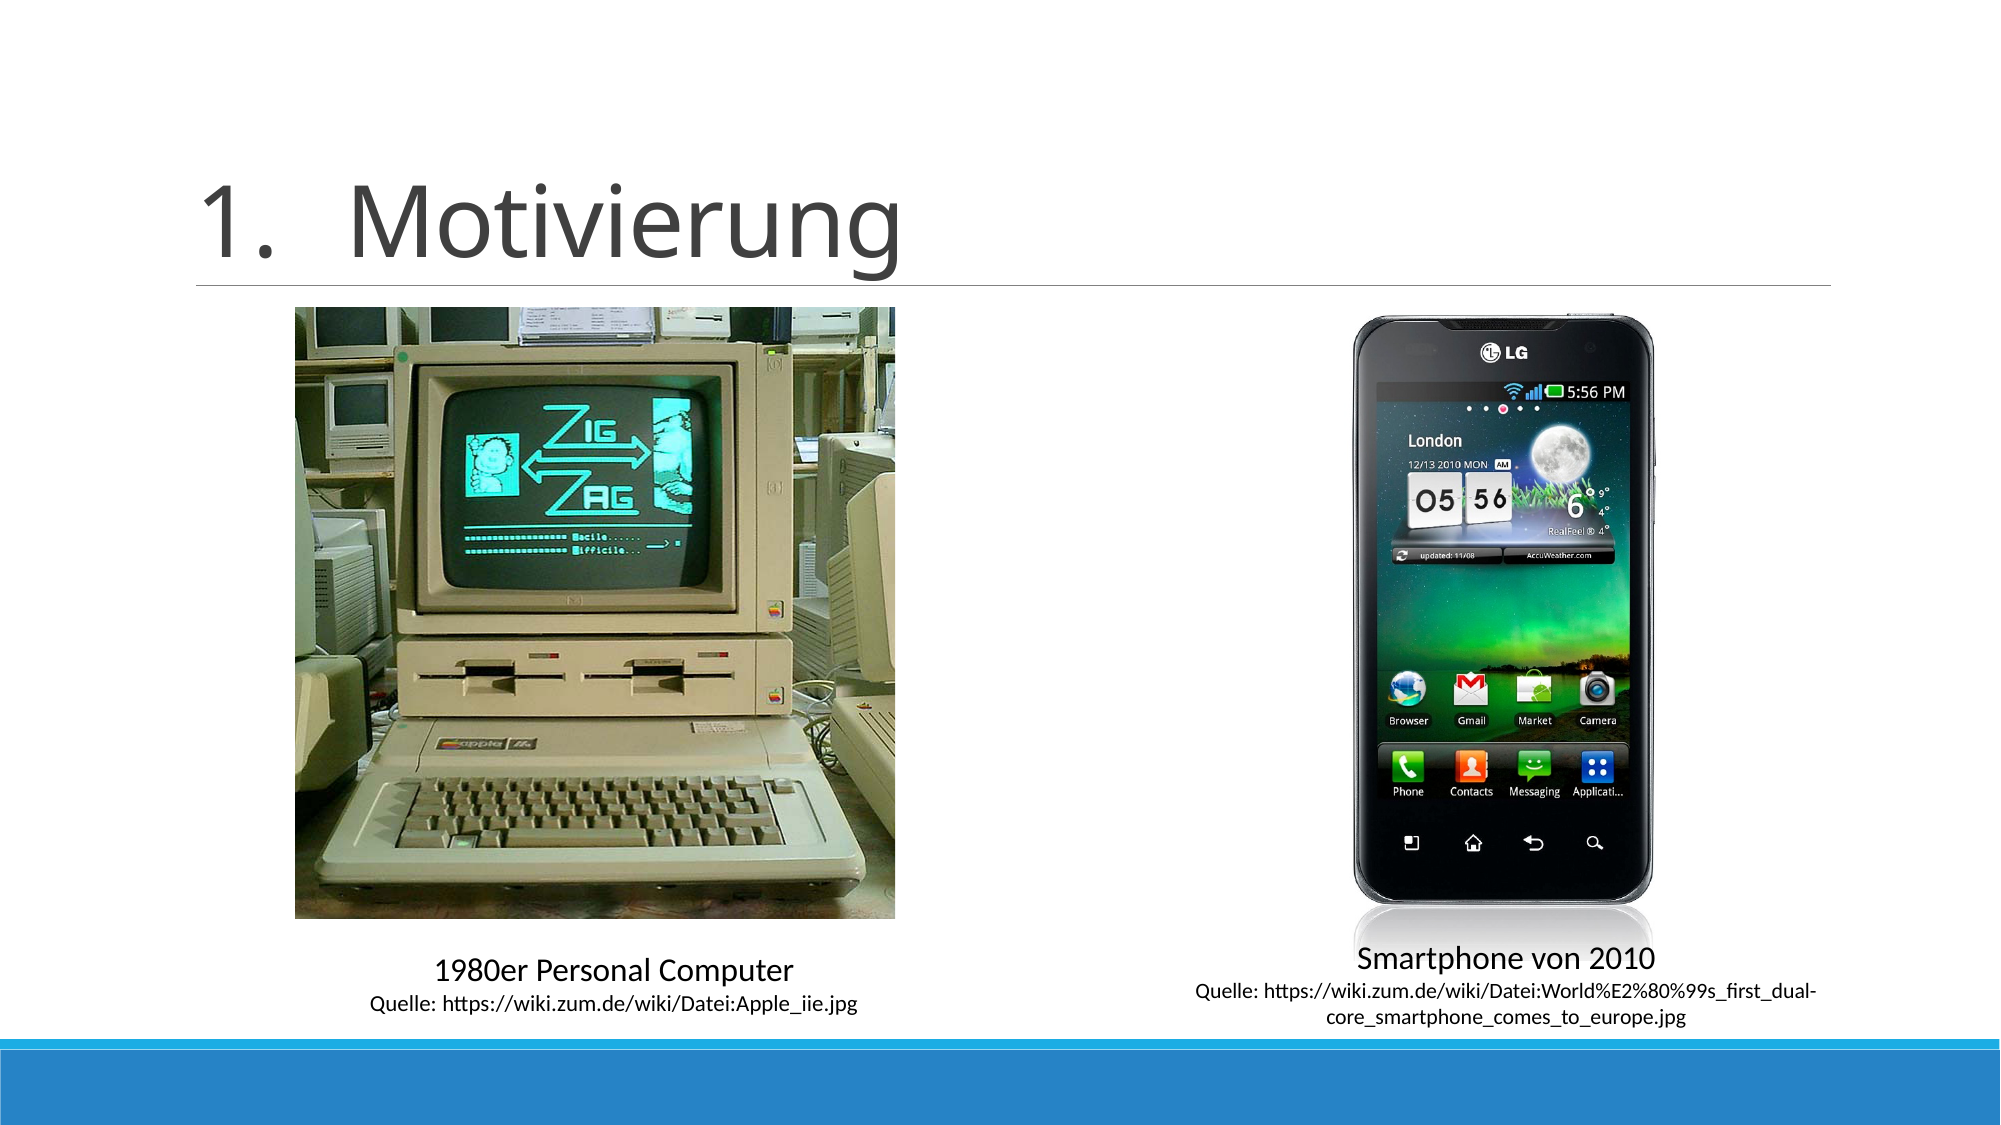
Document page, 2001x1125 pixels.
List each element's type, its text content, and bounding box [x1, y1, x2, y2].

picture [294, 307, 896, 919]
title Motivierung [180, 47, 1830, 285]
text_box 1980er Personal Computer Quelle: https://wiki.zum.de/wiki/Datei:Apple_iie.jpg [179, 941, 1049, 1024]
picture [1182, 307, 1831, 961]
text_box Smartphone von 2010 Quelle: https://wiki.zum.de/wiki/Datei:World%E2%80%99s_first_dual-core_smartphone_comes_to_europe.jpg [1072, 928, 1941, 1037]
